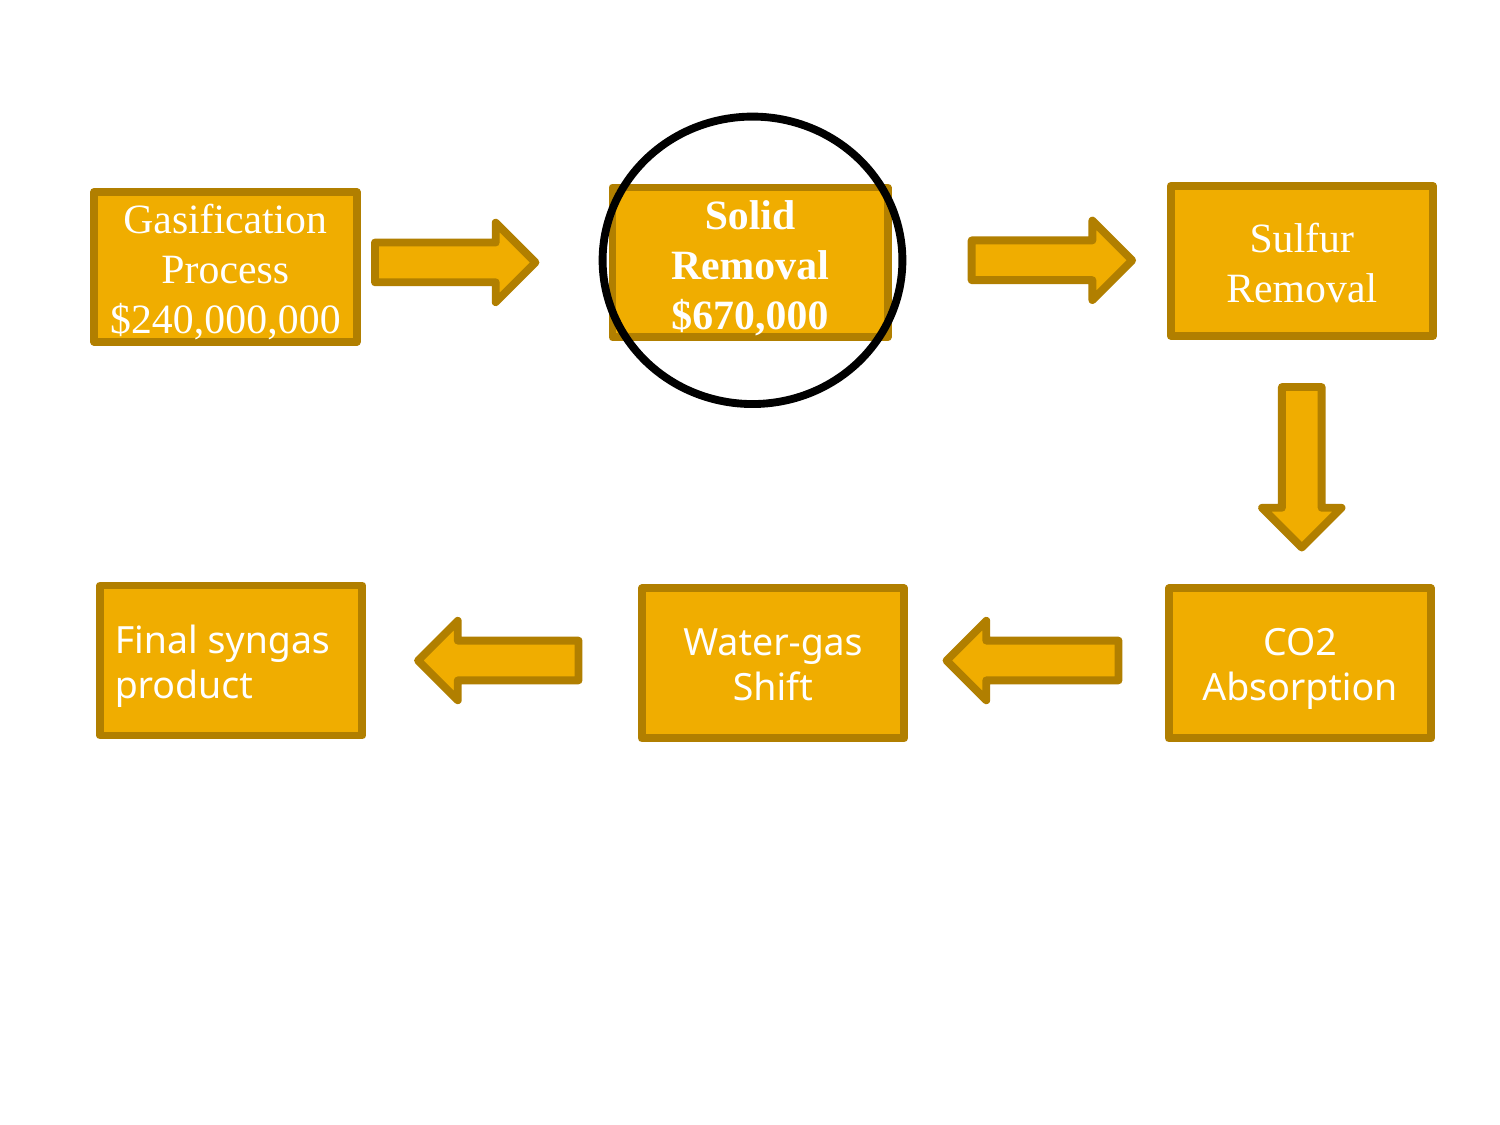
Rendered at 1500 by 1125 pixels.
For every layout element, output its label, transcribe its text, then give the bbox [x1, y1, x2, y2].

text_box CO2 Absorption [1165, 584, 1435, 742]
text_box [1258, 383, 1346, 552]
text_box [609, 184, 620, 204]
text_box [414, 616, 583, 705]
text_box Gasification Process $240,000,000 [90, 188, 361, 346]
text_box [942, 616, 1123, 705]
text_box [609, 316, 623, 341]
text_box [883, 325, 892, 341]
text_box [598, 112, 907, 408]
text_box [371, 218, 540, 307]
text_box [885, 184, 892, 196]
text_box [967, 216, 1137, 304]
text_box Final syngas product [96, 582, 366, 739]
text_box Sulfur Removal [1167, 182, 1437, 340]
text_box Water-gas Shift [638, 584, 908, 742]
